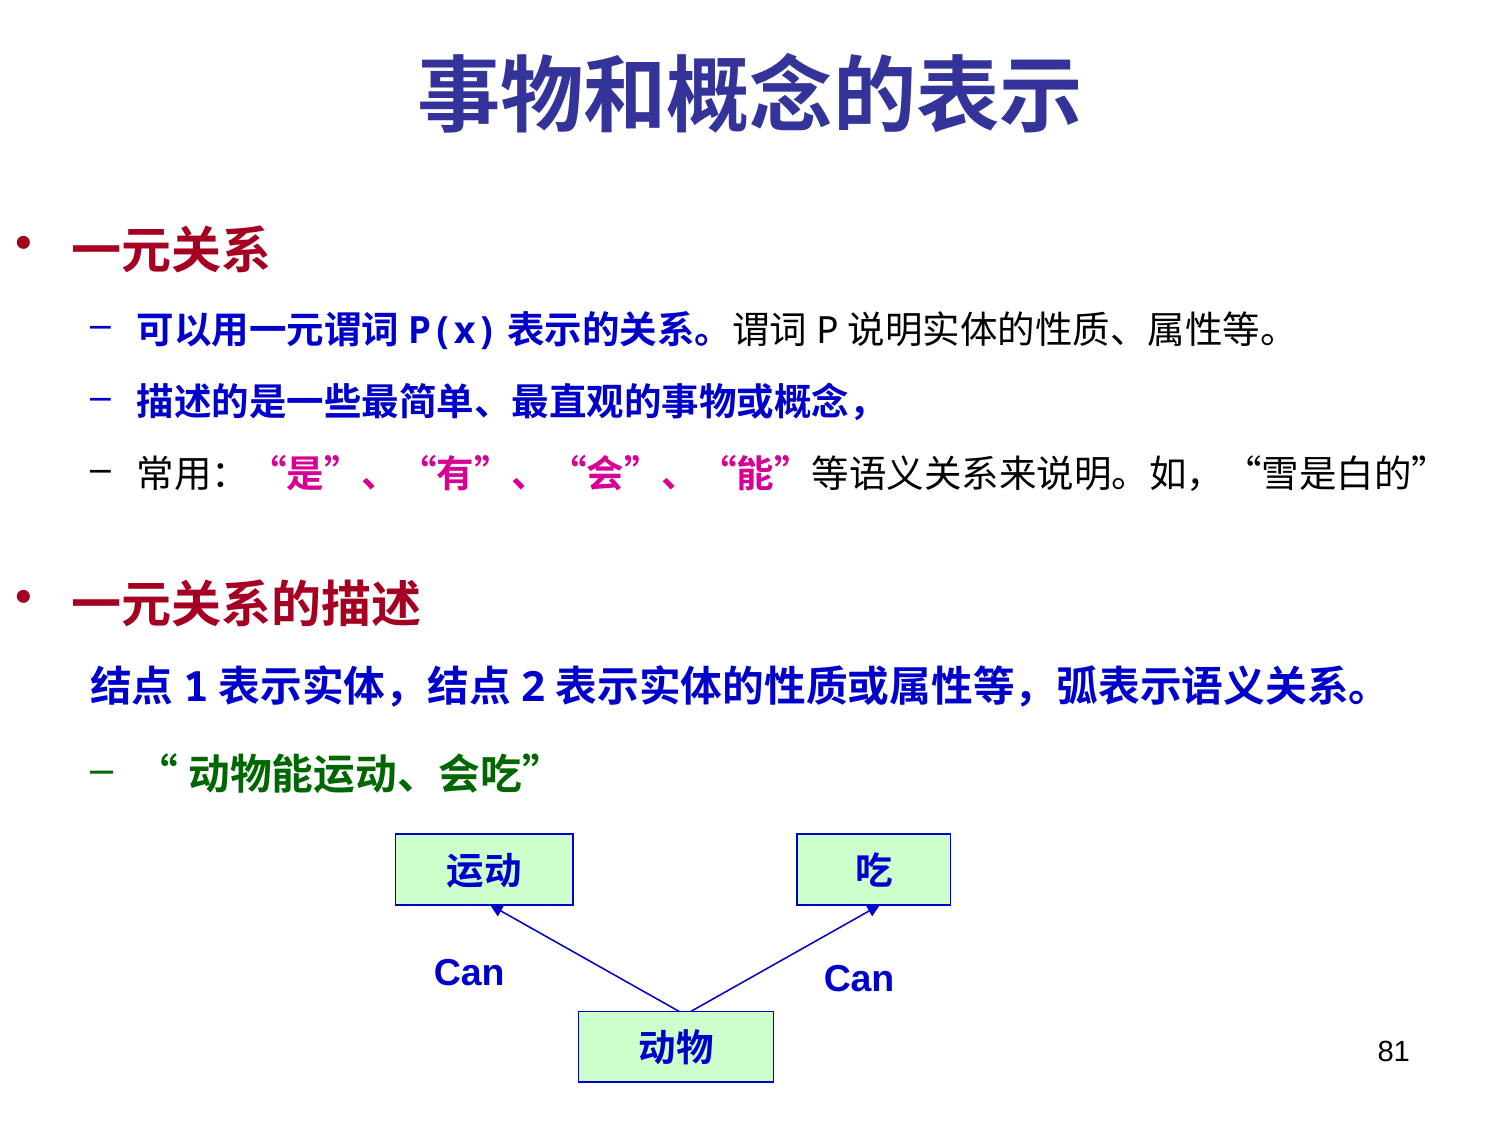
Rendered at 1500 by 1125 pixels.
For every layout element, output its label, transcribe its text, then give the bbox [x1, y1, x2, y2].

text_box Can [809, 946, 916, 1007]
text_box [490, 904, 680, 1012]
text_box [690, 904, 880, 1012]
list 一元关系 可以用一元谓词P(x)表示的关系。谓词P说明实体的性质、属性等。 描述的是一些最简单、最直观的事物或概念， 常用：“是”、“有”、“会”、“能”等语义关系来说明。如，“雪是白的” 一元关系的描述 结点1表示实体，结点2表示实体的性质或属性等，弧表示语义关系。 “动物能运动、会吃” [0, 208, 1471, 1125]
text_box 动物 [578, 1011, 774, 1083]
title 事物和概念的表示 [75, 0, 1425, 185]
text_box 吃 [797, 834, 951, 905]
text_box Can [419, 940, 526, 1001]
text_box 运动 [395, 834, 573, 905]
